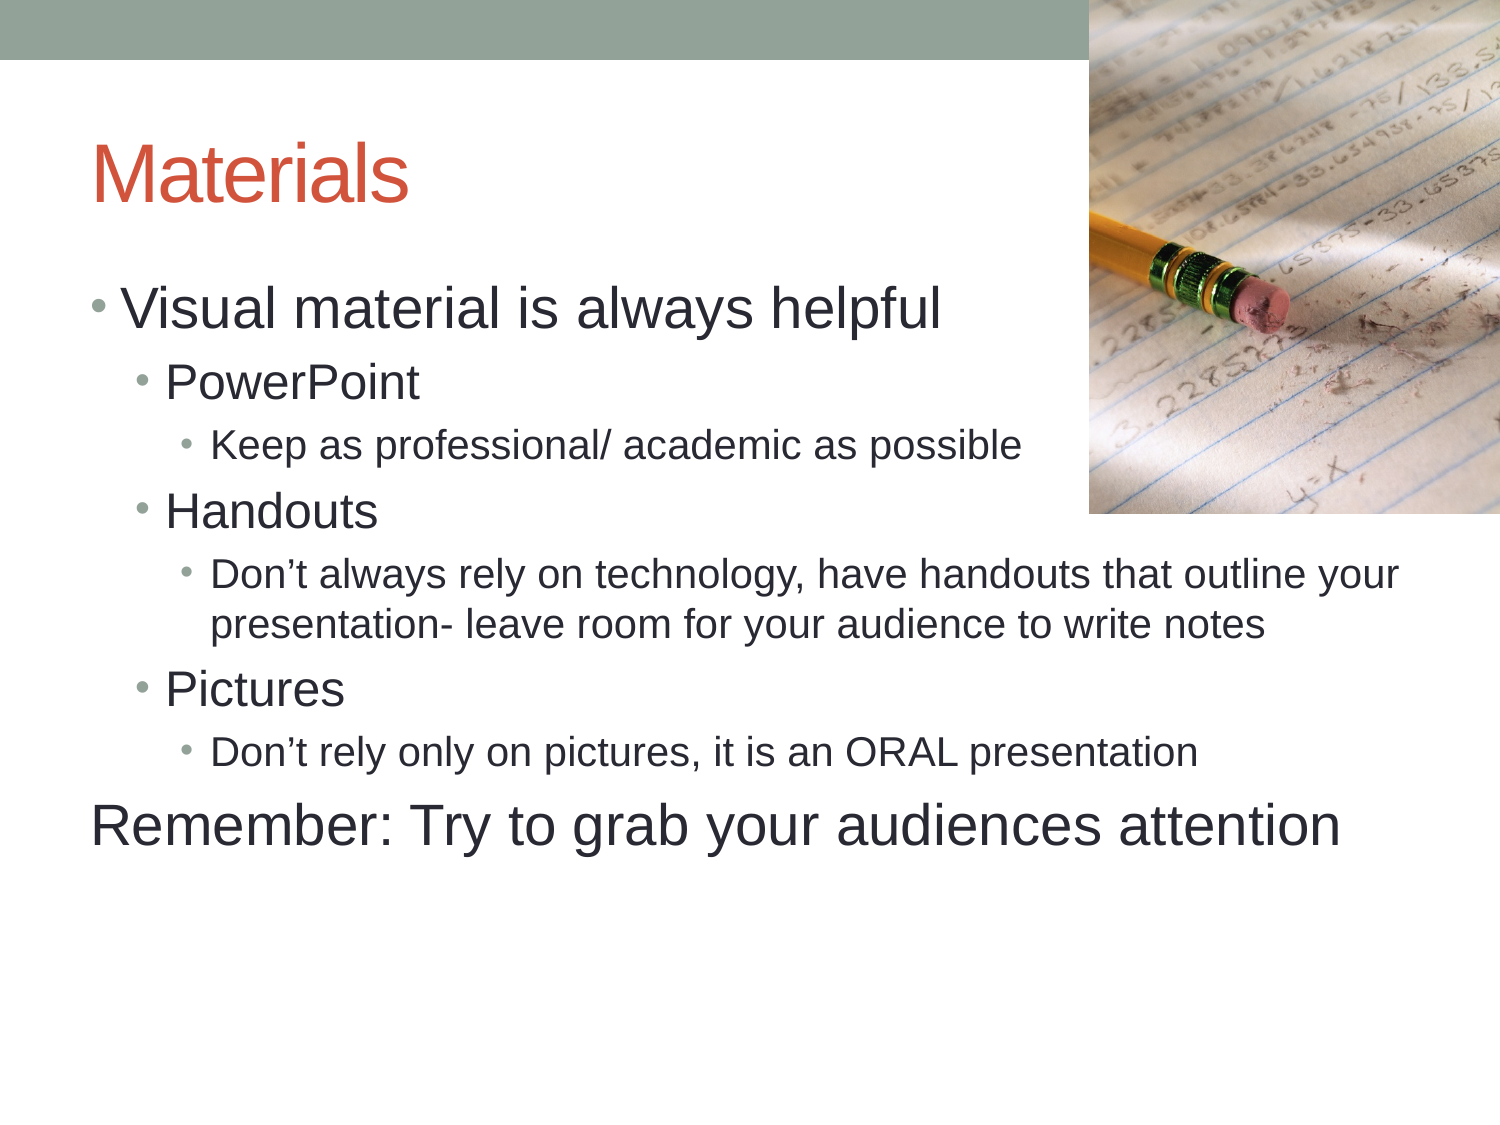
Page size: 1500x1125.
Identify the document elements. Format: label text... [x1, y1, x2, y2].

picture [1088, 0, 1500, 514]
title Materials [75, 87, 1086, 250]
list Visual material is always helpful PowerPoint Keep as professional/ academic as possible Handouts Don’t always rely on technology, have handouts that outline your presentation- leave room for your audience to write notes Pictures Don’t rely only on pictures, it is an ORAL presentation Remember: Try to grab your audiences attention [75, 262, 1425, 1063]
